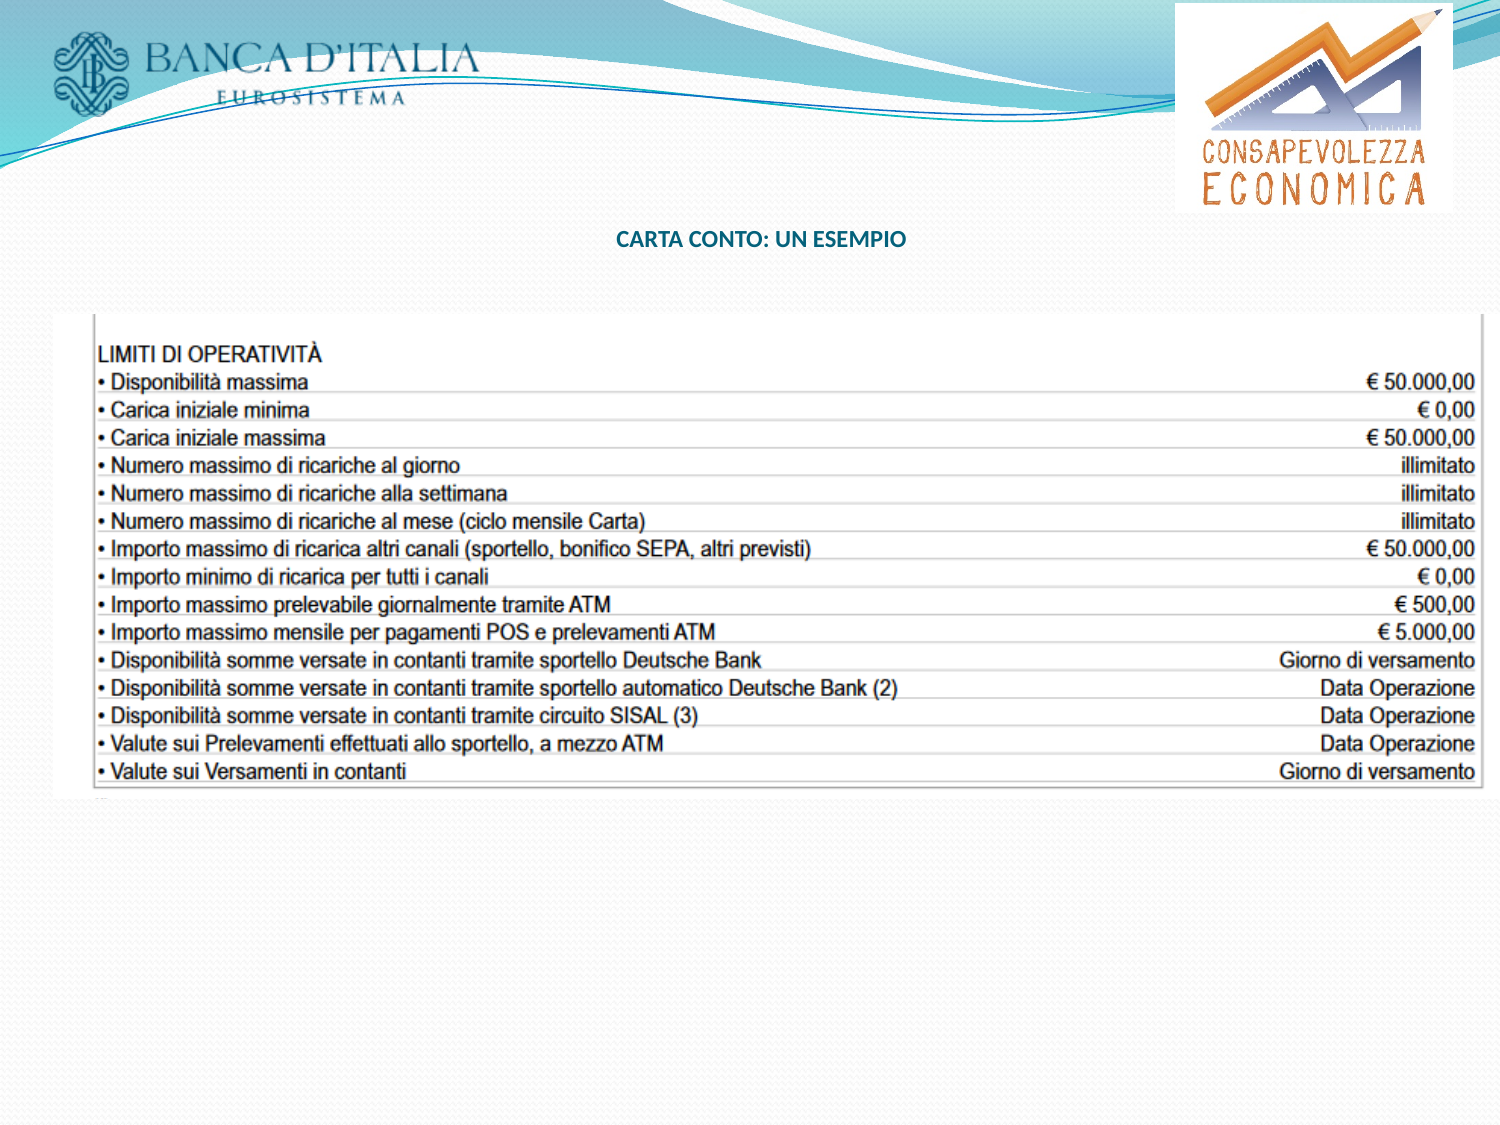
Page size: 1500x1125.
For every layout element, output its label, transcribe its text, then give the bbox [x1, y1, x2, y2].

picture [52, 3, 547, 117]
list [52, 314, 1500, 799]
picture [1174, 3, 1453, 213]
title CARTA CONTO: UN ESEMPIO [86, 184, 1437, 253]
